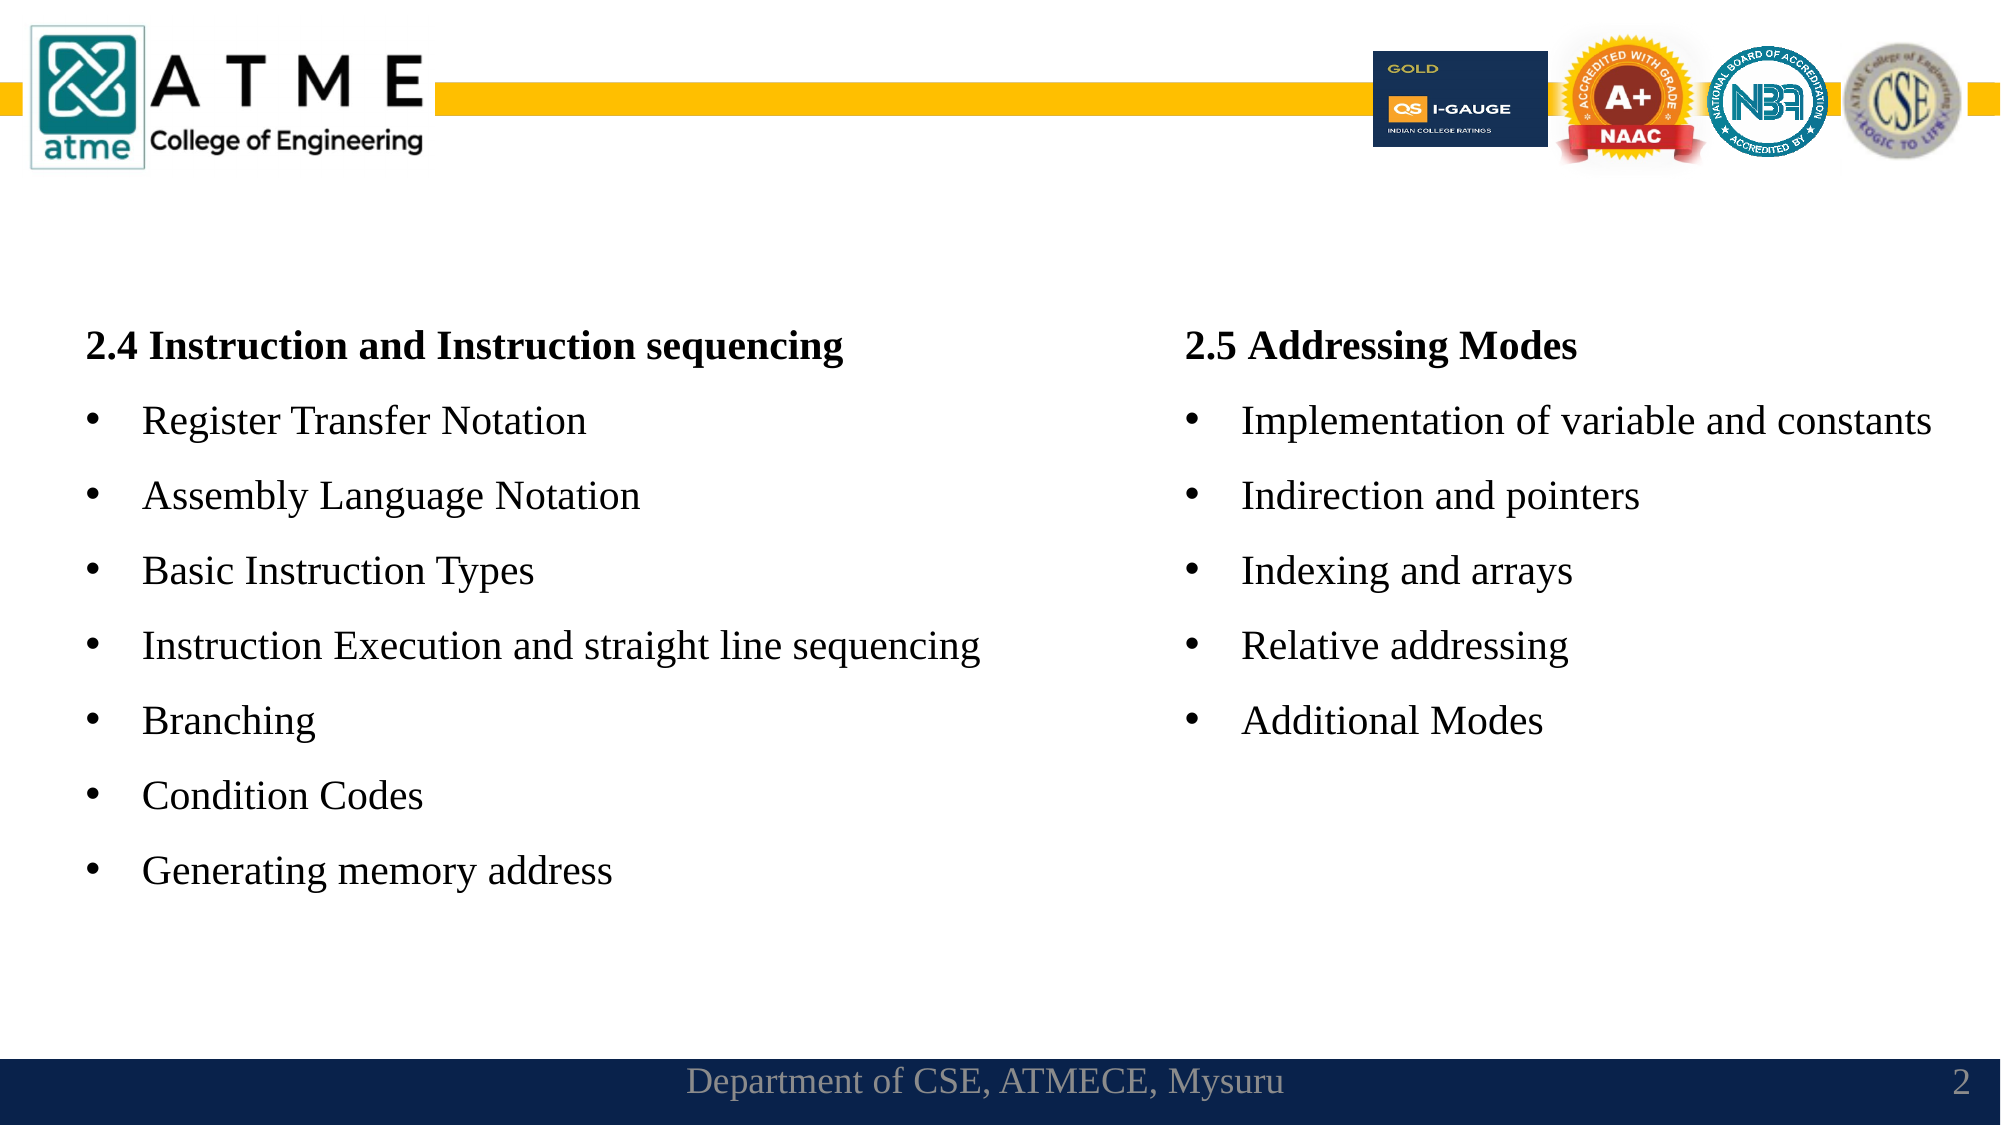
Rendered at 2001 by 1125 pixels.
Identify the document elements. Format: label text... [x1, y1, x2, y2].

text_box 2.5 Addressing Modes Implementation of variable and constants Indirection and pointers Indexing and arrays Relative addressing Additional Modes [1170, 285, 2000, 851]
slide_number 2 [1511, 1057, 1972, 1103]
picture [1840, 26, 1968, 176]
footer Department of CSE, ATMECE, Mysuru [501, 1056, 1470, 1102]
picture [0, 1059, 2001, 1125]
picture [1373, 20, 1828, 180]
picture [22, 15, 435, 178]
text_box 2.4 Instruction and Instruction sequencing Register Transfer Notation Assembly Language Notation Basic Instruction Types Instruction Execution and straight line sequencing Branching Condition Codes Generating memory address [70, 285, 1000, 1001]
